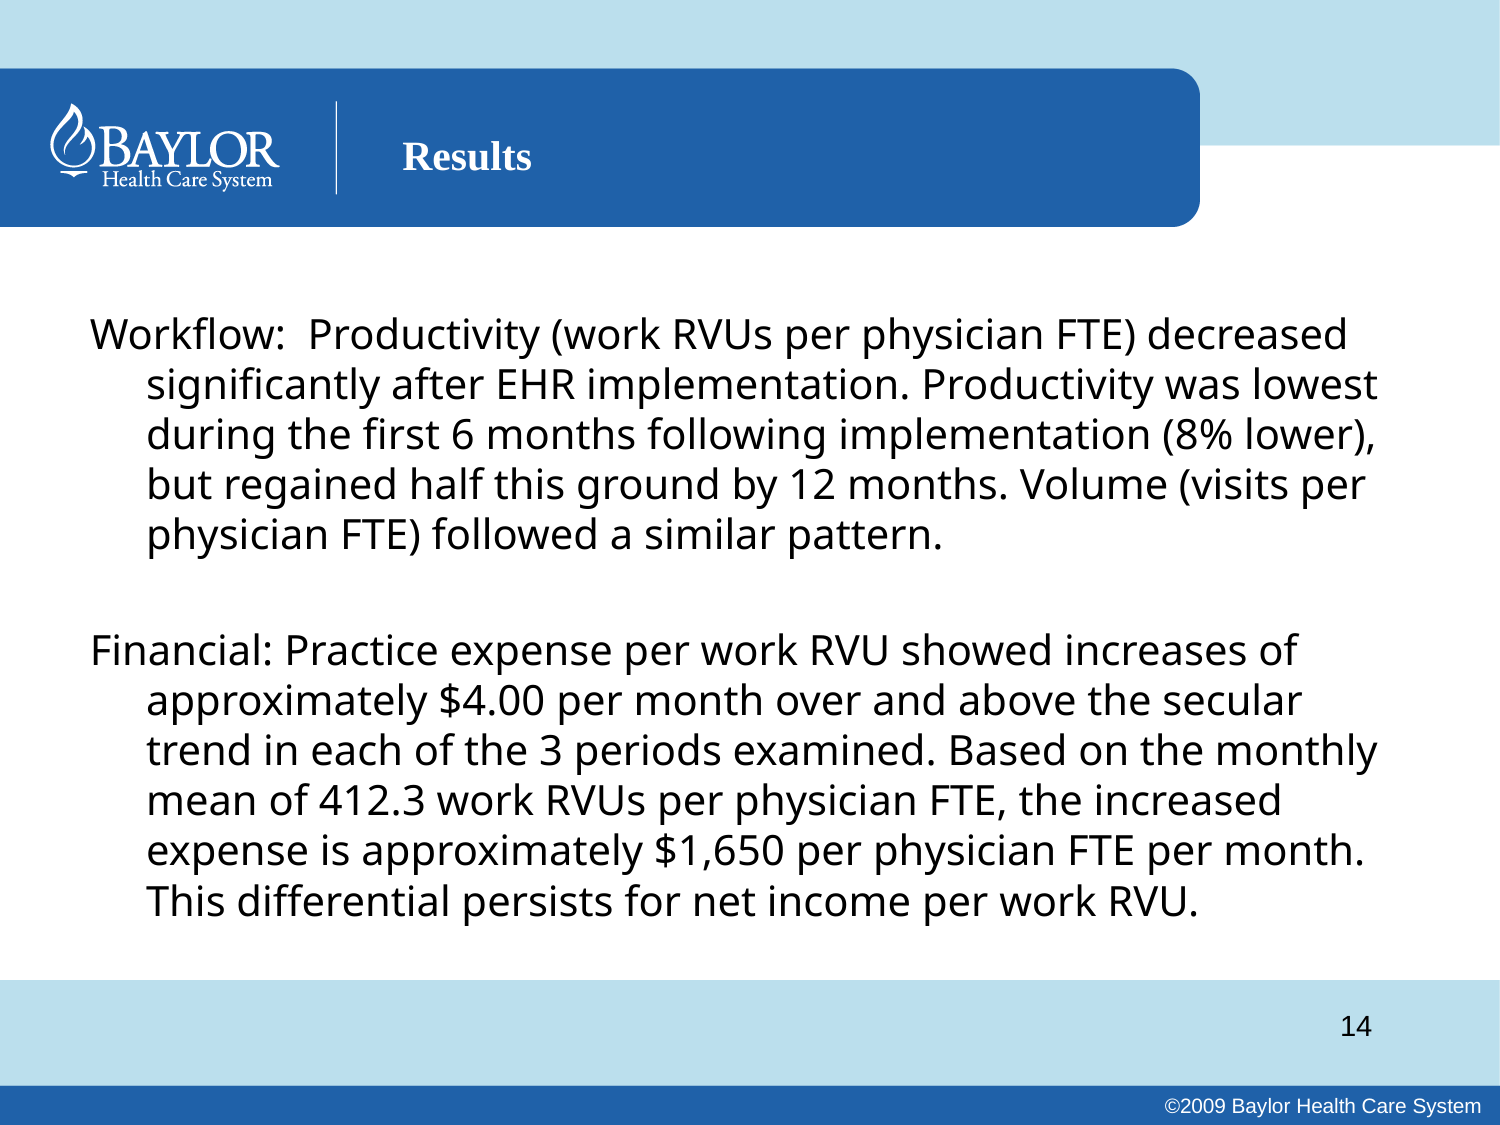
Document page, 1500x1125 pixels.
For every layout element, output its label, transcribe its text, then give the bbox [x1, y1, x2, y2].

list Workflow: Productivity (work RVUs per physician FTE) decreased significantly after EHR implementation. Productivity was lowest during the first 6 months following implementation (8% lower), but regained half this ground by 12 months. Volume (visits per physician FTE) followed a similar pattern. Financial: Practice expense per work RVU showed increases of approximately $4.00 per month over and above the secular trend in each of the 3 periods examined. Based on the monthly mean of 412.3 work RVUs per physician FTE, the increased expense is approximately $1,650 per physician FTE per month. This differential persists for net income per work RVU. [75, 299, 1425, 1005]
picture [0, 0, 1500, 1125]
title Results [387, 75, 1200, 233]
slide_number 14 [1074, 999, 1388, 1076]
